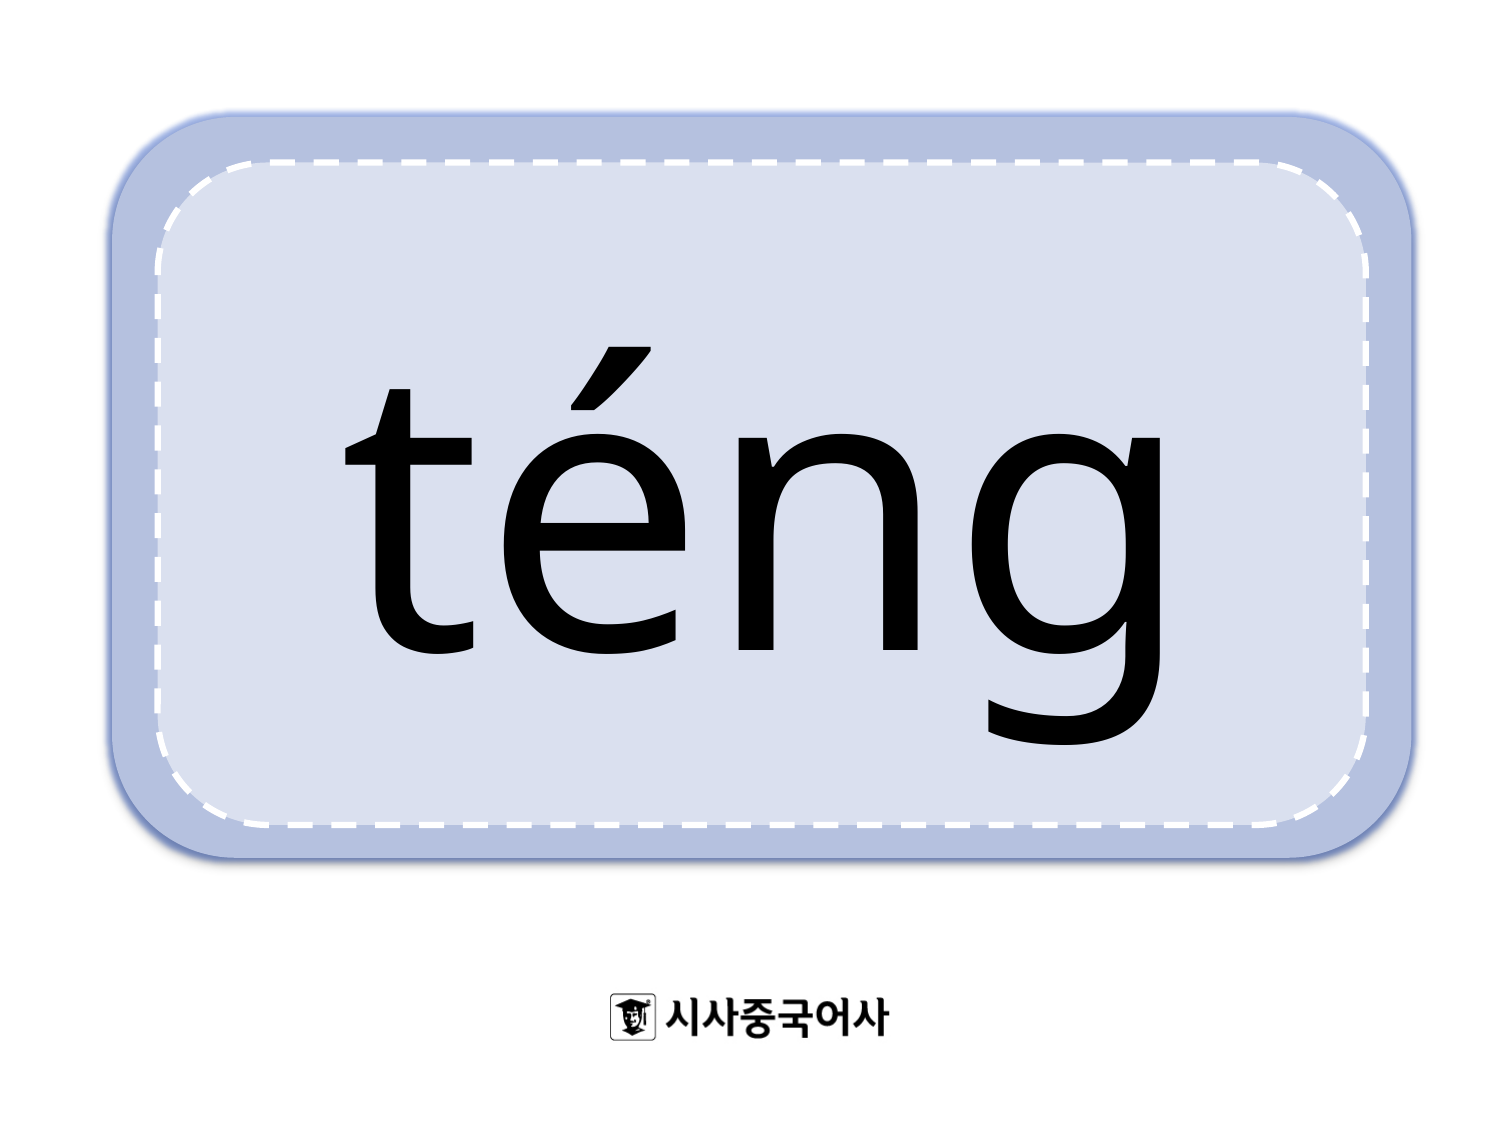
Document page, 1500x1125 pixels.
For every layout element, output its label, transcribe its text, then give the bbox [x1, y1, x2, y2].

text_box téng [162, 160, 1371, 824]
picture [602, 987, 898, 1047]
